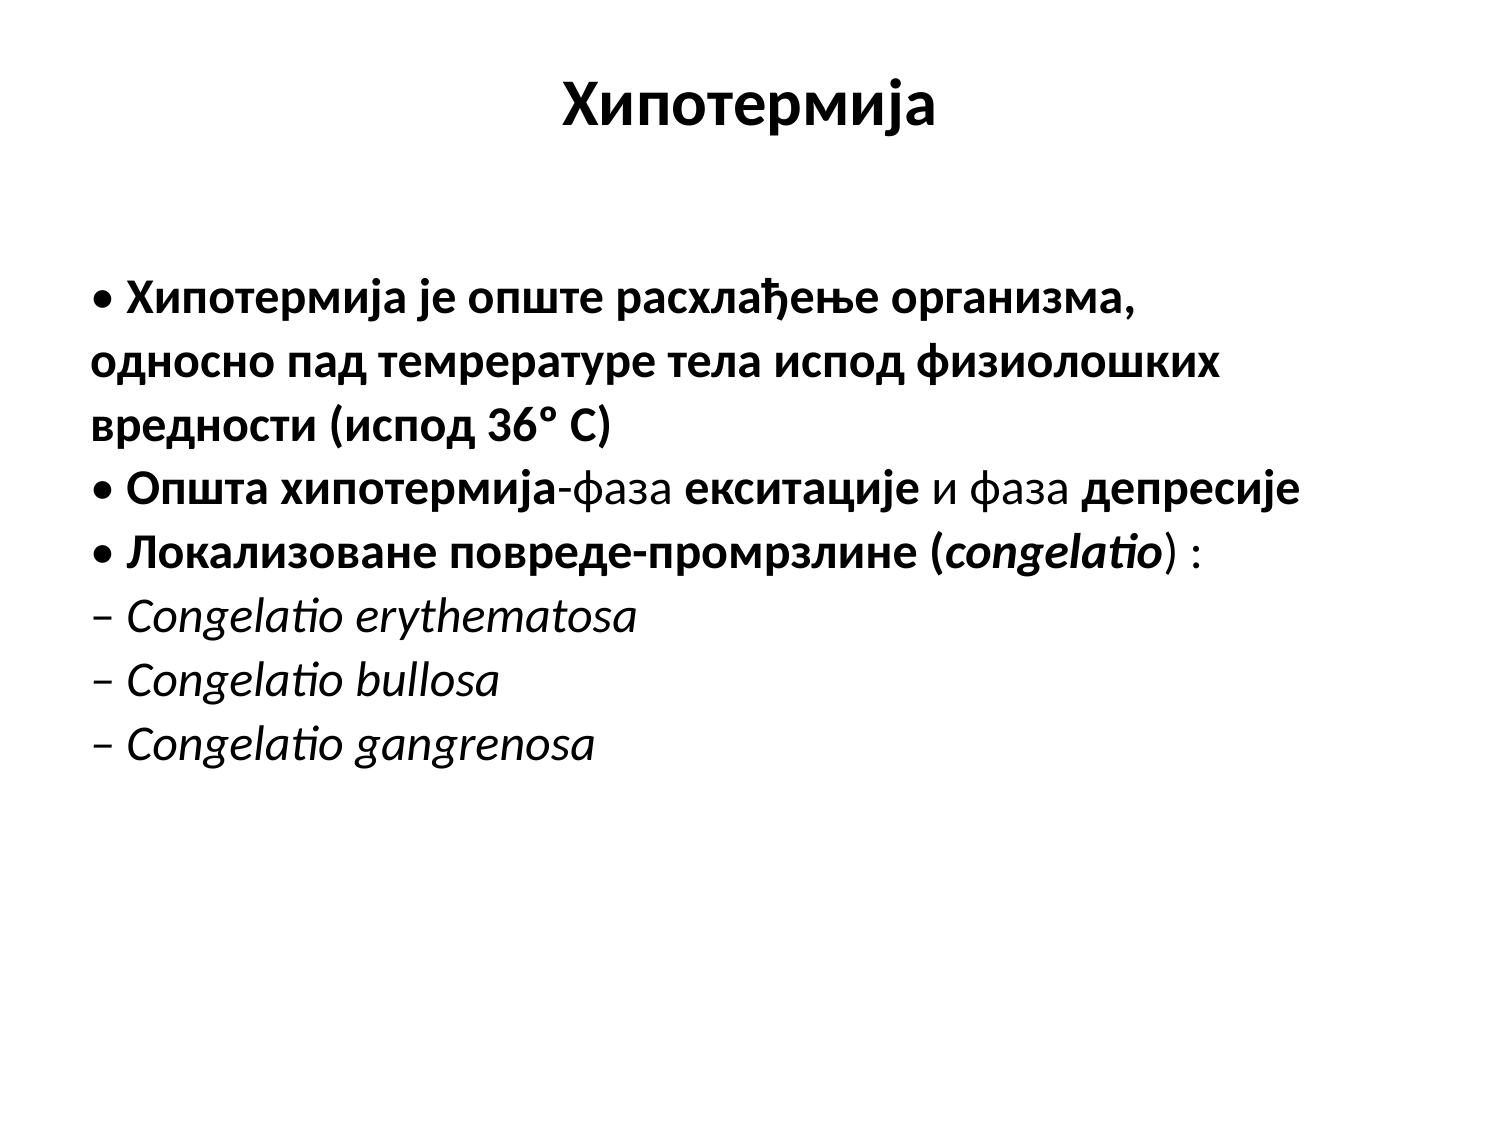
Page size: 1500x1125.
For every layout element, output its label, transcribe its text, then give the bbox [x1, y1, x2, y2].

list • Хипотермија је опште расхлађење организма, односно пад темpературе тела испод физиолошких вредности (испод 36º C) • Општа хипотермија-фаза екситације и фаза депресије • Локализоване повреде-промрзлине (сongelatio) : – Congelatio erythematosa – Congelatio bullosa – Congelatio gangrenosa [74, 262, 1426, 1006]
title Хипотермија [74, 44, 1426, 233]
